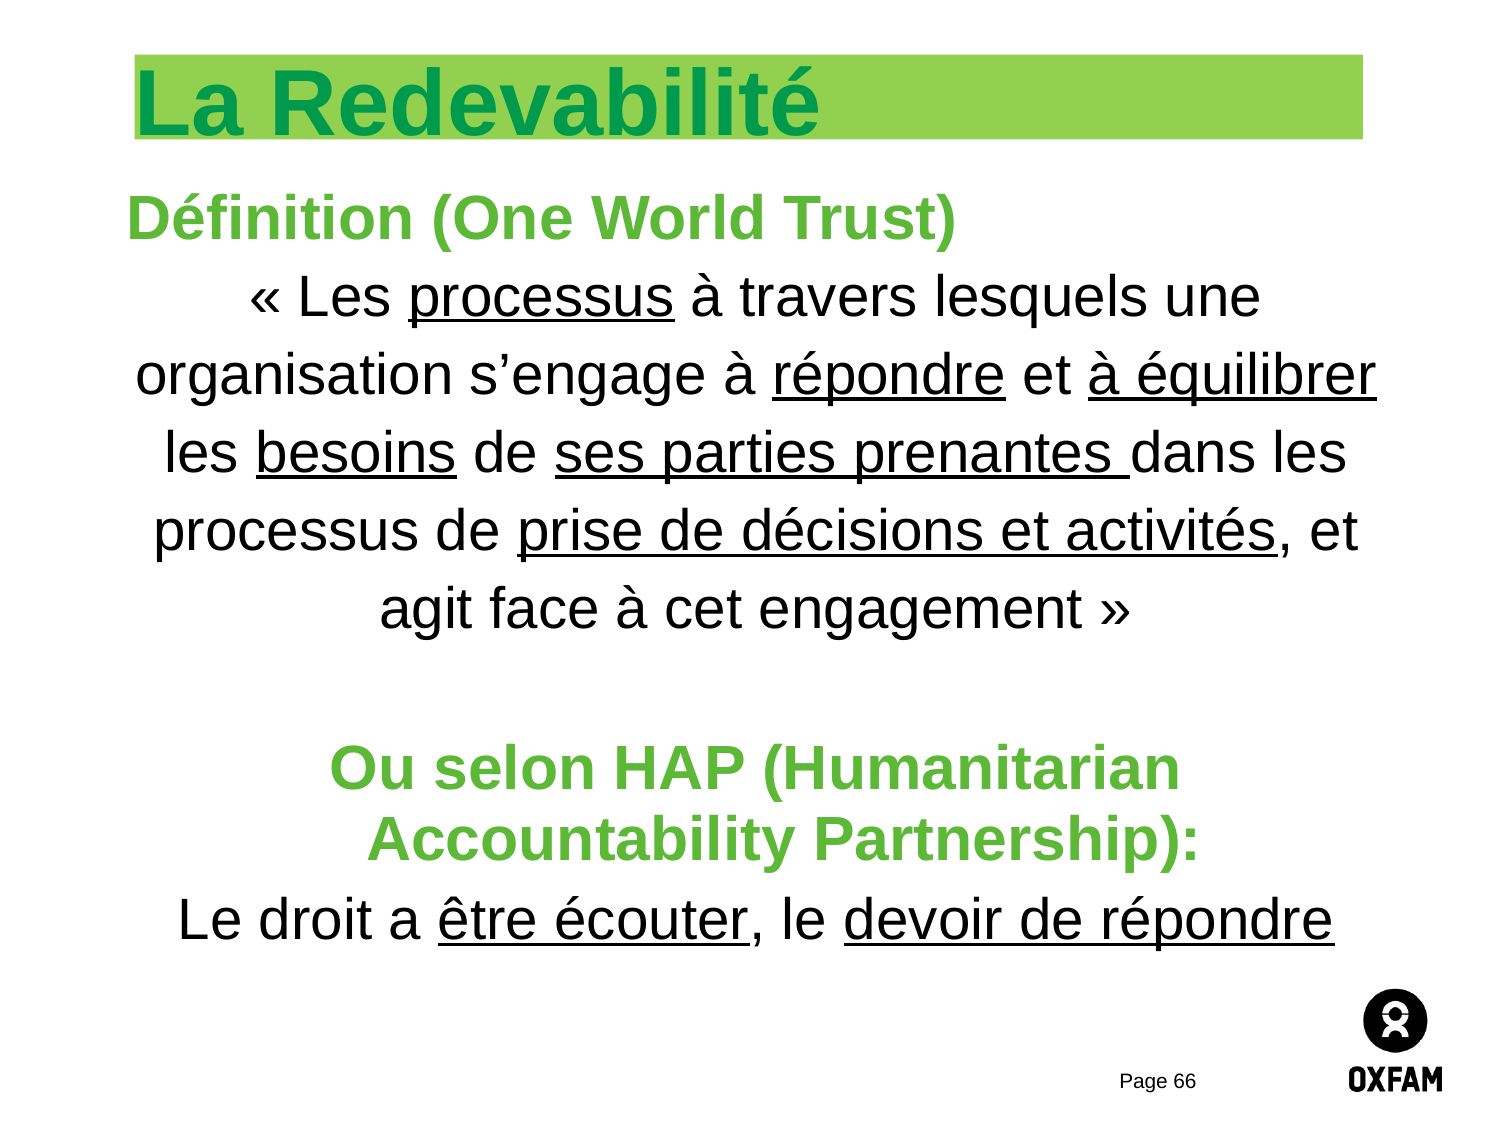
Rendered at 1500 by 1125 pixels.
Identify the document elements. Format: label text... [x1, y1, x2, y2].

slide_number Page 66 [1119, 1066, 1322, 1095]
picture [1345, 985, 1445, 1095]
text_box La Redevabilité [134, 54, 1363, 140]
text_box « Les processus à travers lesquels une organisation s’engage à répondre et à équilibrer les besoins de ses parties prenantes dans les processus de prise de décisions et activités, et agit face à cet engagement » Ou selon HAP (Humanitarian Accountability Partnership): Le droit a être écouter, le devoir de répondre [112, 255, 1400, 976]
text_box Définition (One World Trust) [112, 149, 1400, 255]
